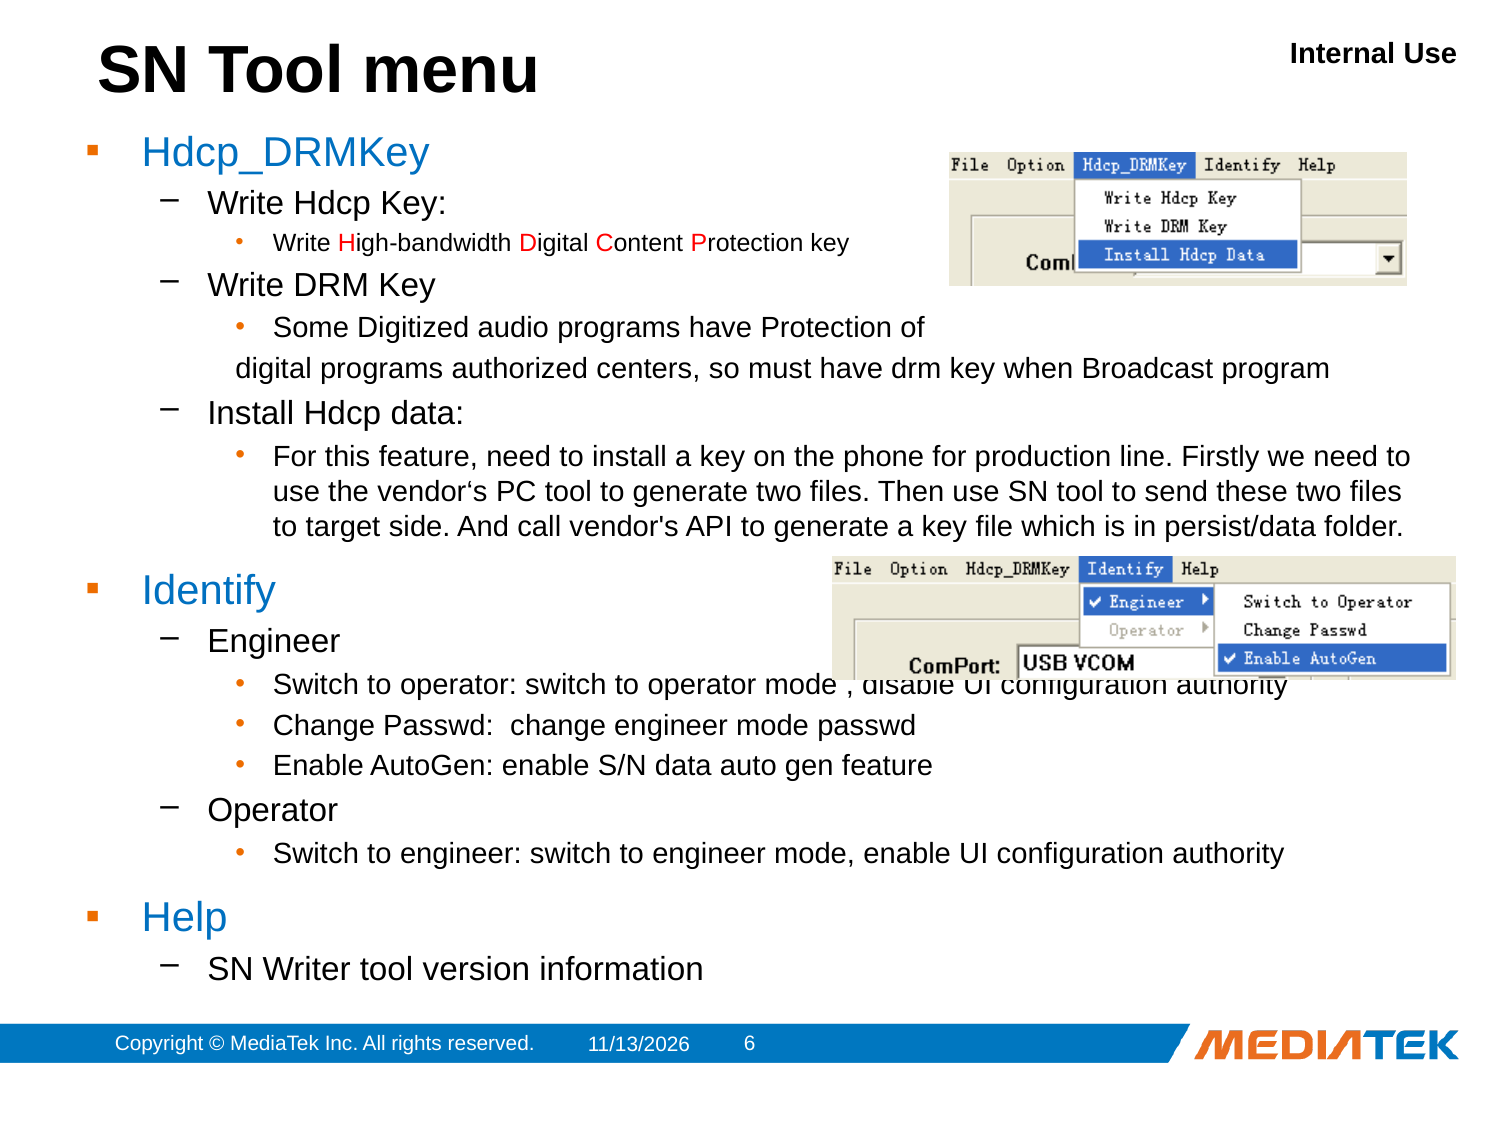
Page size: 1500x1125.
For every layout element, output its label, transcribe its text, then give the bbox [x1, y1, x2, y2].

title SN Tool menu [81, 11, 1405, 116]
footer Copyright © MediaTek Inc. All rights reserved. [99, 1022, 573, 1090]
picture [789, 1023, 1459, 1063]
picture [0, 1023, 99, 1063]
picture [948, 152, 1408, 286]
slide_number 5 [711, 1022, 789, 1090]
picture [831, 555, 1456, 680]
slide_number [573, 1022, 711, 1090]
list Hdcp_DRMKey Write Hdcp Key: Write High-bandwidth Digital Content Protection key Write DRM Key Some Digitized audio programs have Protection of digital programs authorized centers, so must have drm key when Broadcast program Install Hdcp data: For this feature, need to install a key on the phone for production line. Firstly we need to use the vendor‘s PC tool to generate two files. Then use SN tool to send these two files to target side. And call vendor's API to generate a key file which is in persist/data folder. Identify Engineer Switch to operator: switch to operator mode , disable UI configuration authority Change Passwd: change engineer mode passwd Enable AutoGen: enable S/N data auto gen feature Operator Switch to engineer: switch to engineer mode, enable UI configuration authority Help SN Writer tool version information [70, 116, 1442, 1044]
